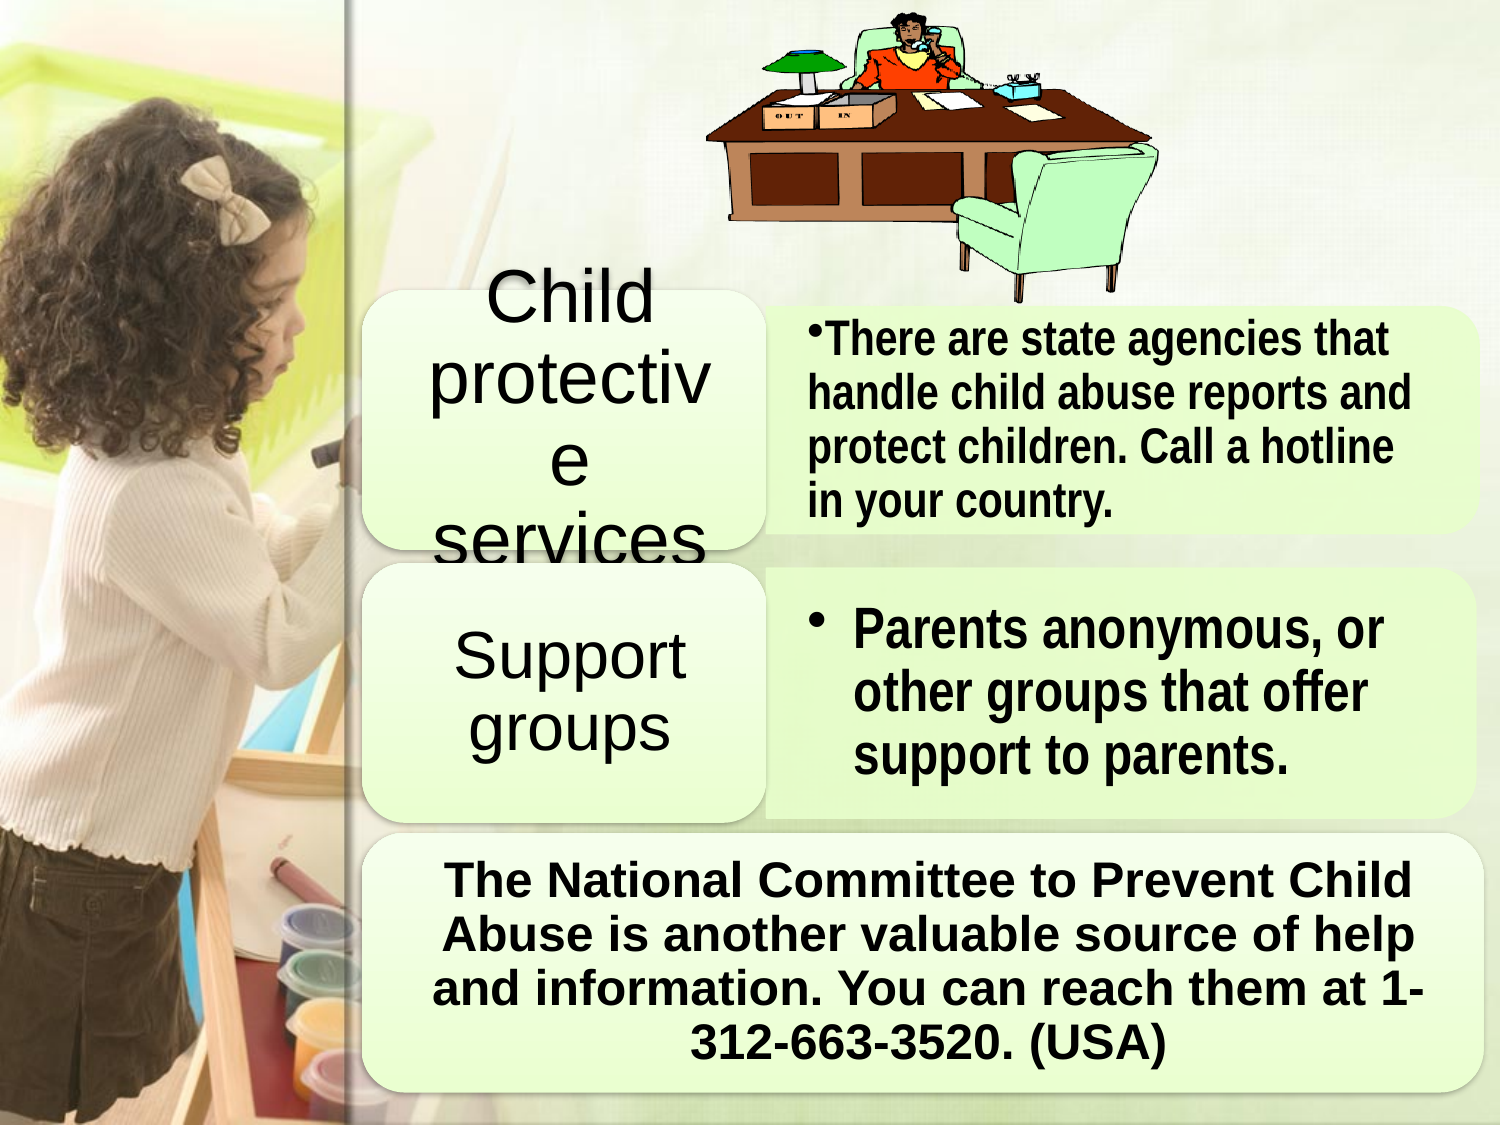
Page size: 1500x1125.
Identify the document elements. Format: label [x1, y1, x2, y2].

list [361, 289, 1485, 1097]
picture [0, 0, 1500, 1125]
